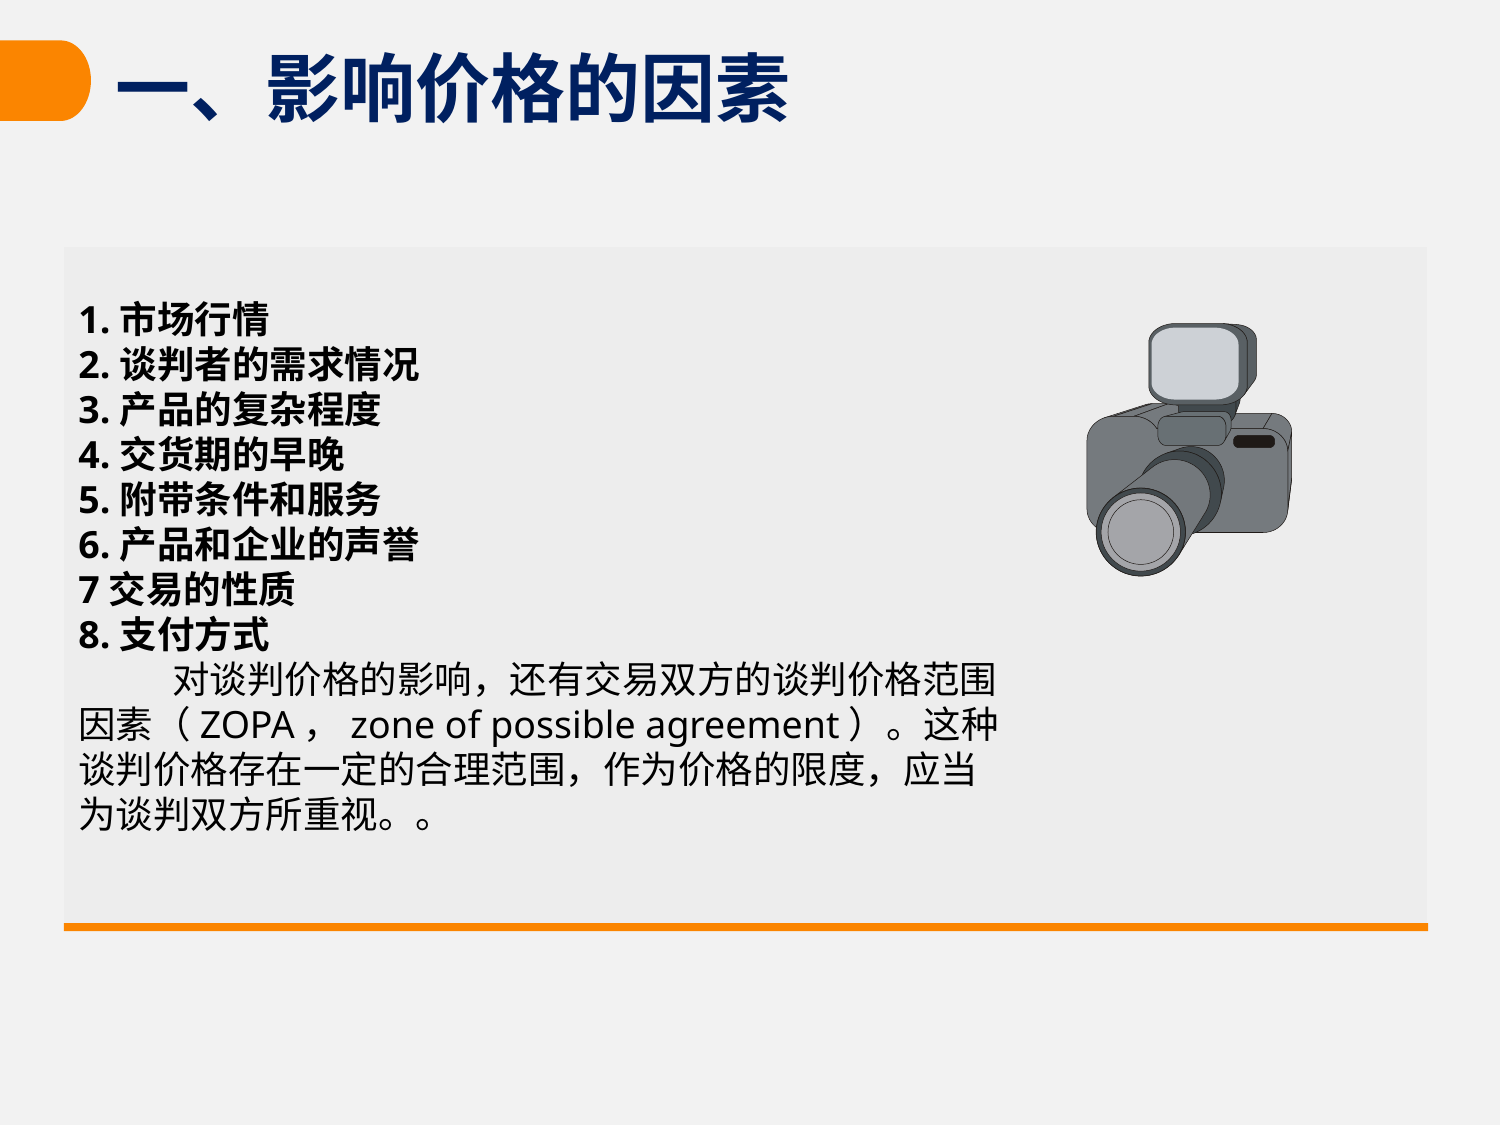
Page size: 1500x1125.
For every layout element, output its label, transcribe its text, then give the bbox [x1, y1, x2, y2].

picture [1086, 323, 1292, 577]
list 1.市场行情 2.谈判者的需求情况 3.产品的复杂程度 4.交货期的早晚 5.附带条件和服务 6.产品和企业的声誉 7交易的性质 8.支付方式 对谈判价格的影响，还有交易双方的谈判价格范围因素（ZOPA，zone of possible agreement）。这种谈判价格存在一定的合理范围，作为价格的限度，应当为谈判双方所重视。。 [67, 253, 1024, 872]
title 一、影响价格的因素 [101, 43, 1058, 130]
